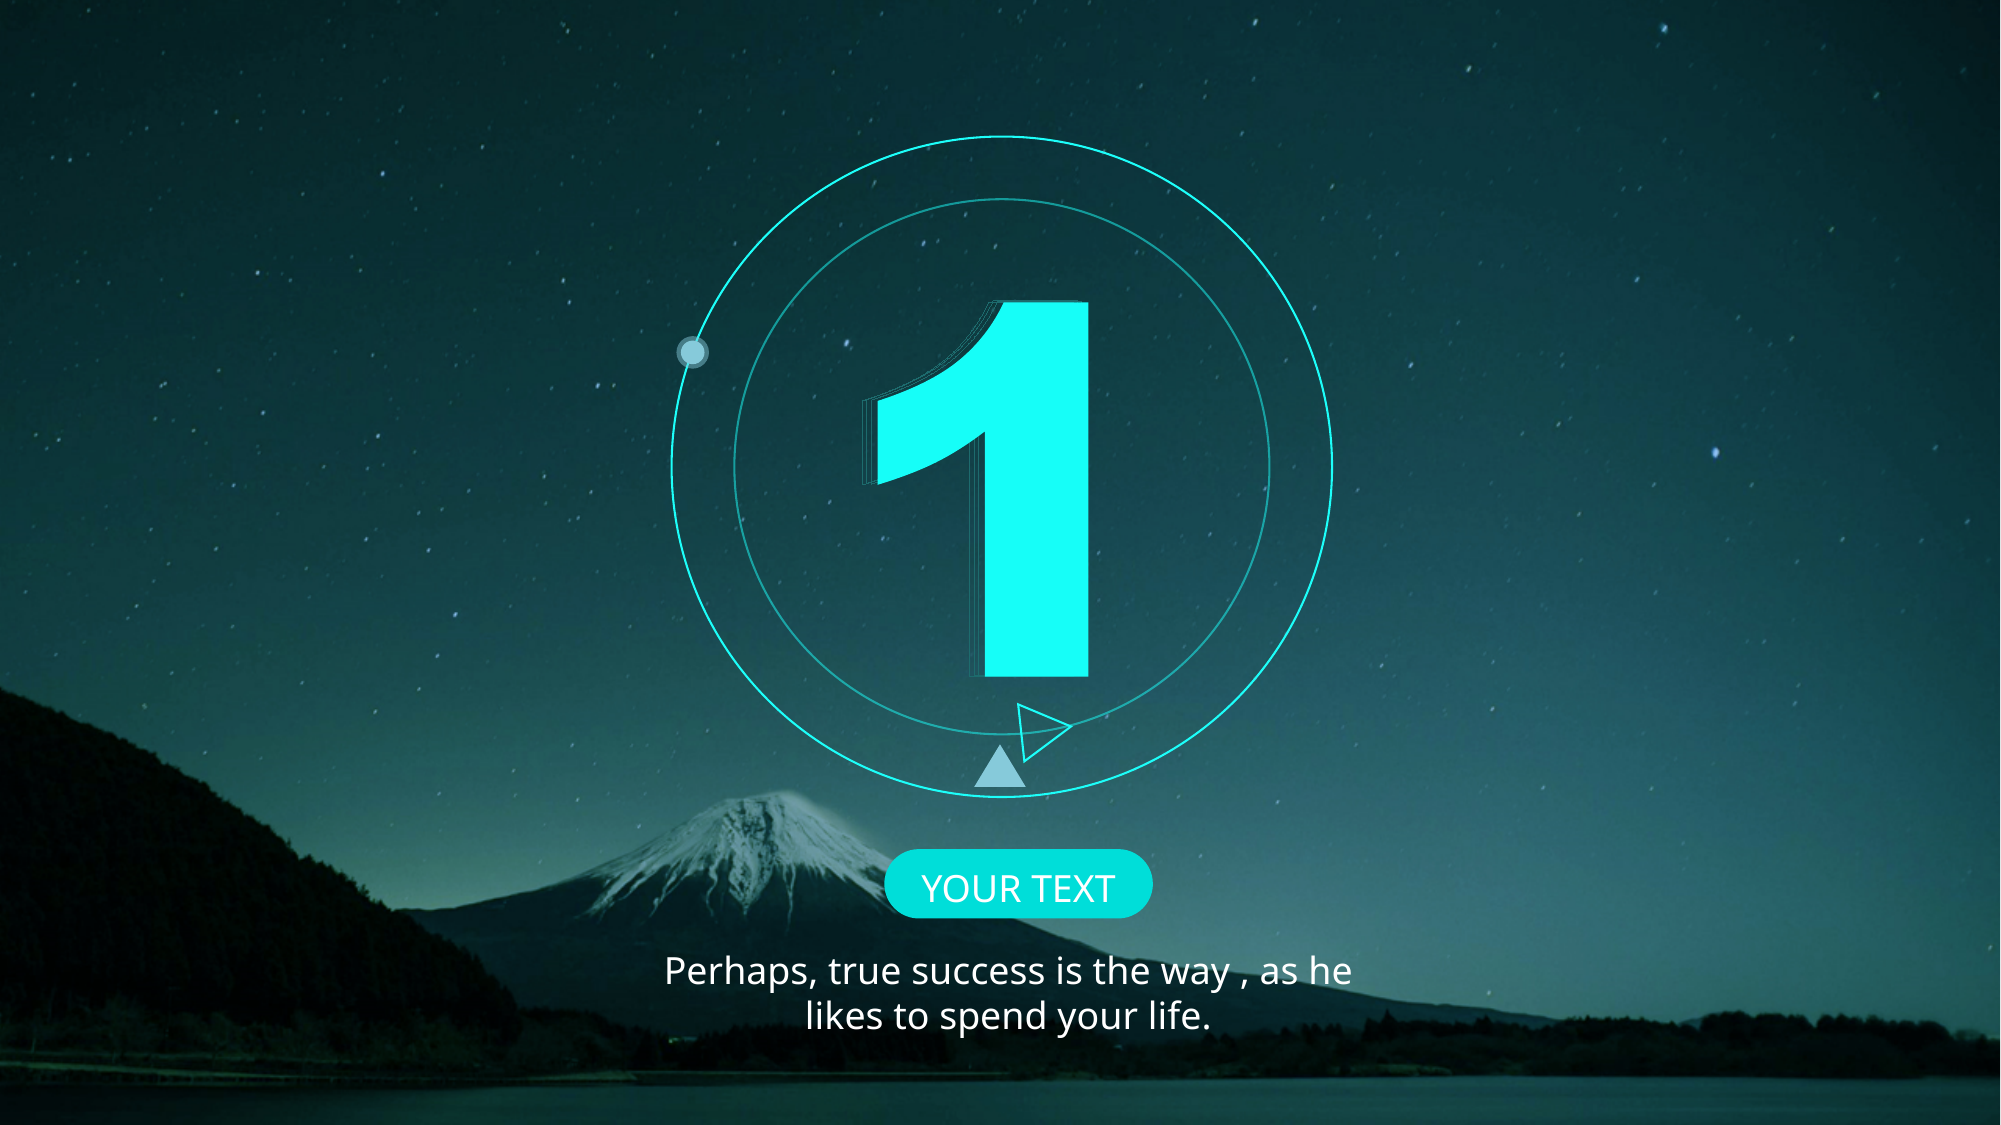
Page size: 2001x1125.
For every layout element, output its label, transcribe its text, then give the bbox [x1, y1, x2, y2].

text_box [1016, 702, 1074, 764]
text_box [670, 135, 1334, 799]
text_box YOUR TEXT [862, 857, 1176, 918]
text_box Perhaps, true success is the way , as he likes to spend your life. [633, 940, 1384, 1090]
text_box [679, 339, 706, 366]
text_box [895, 848, 1142, 857]
text_box [972, 742, 1028, 788]
picture [0, 0, 2001, 1125]
